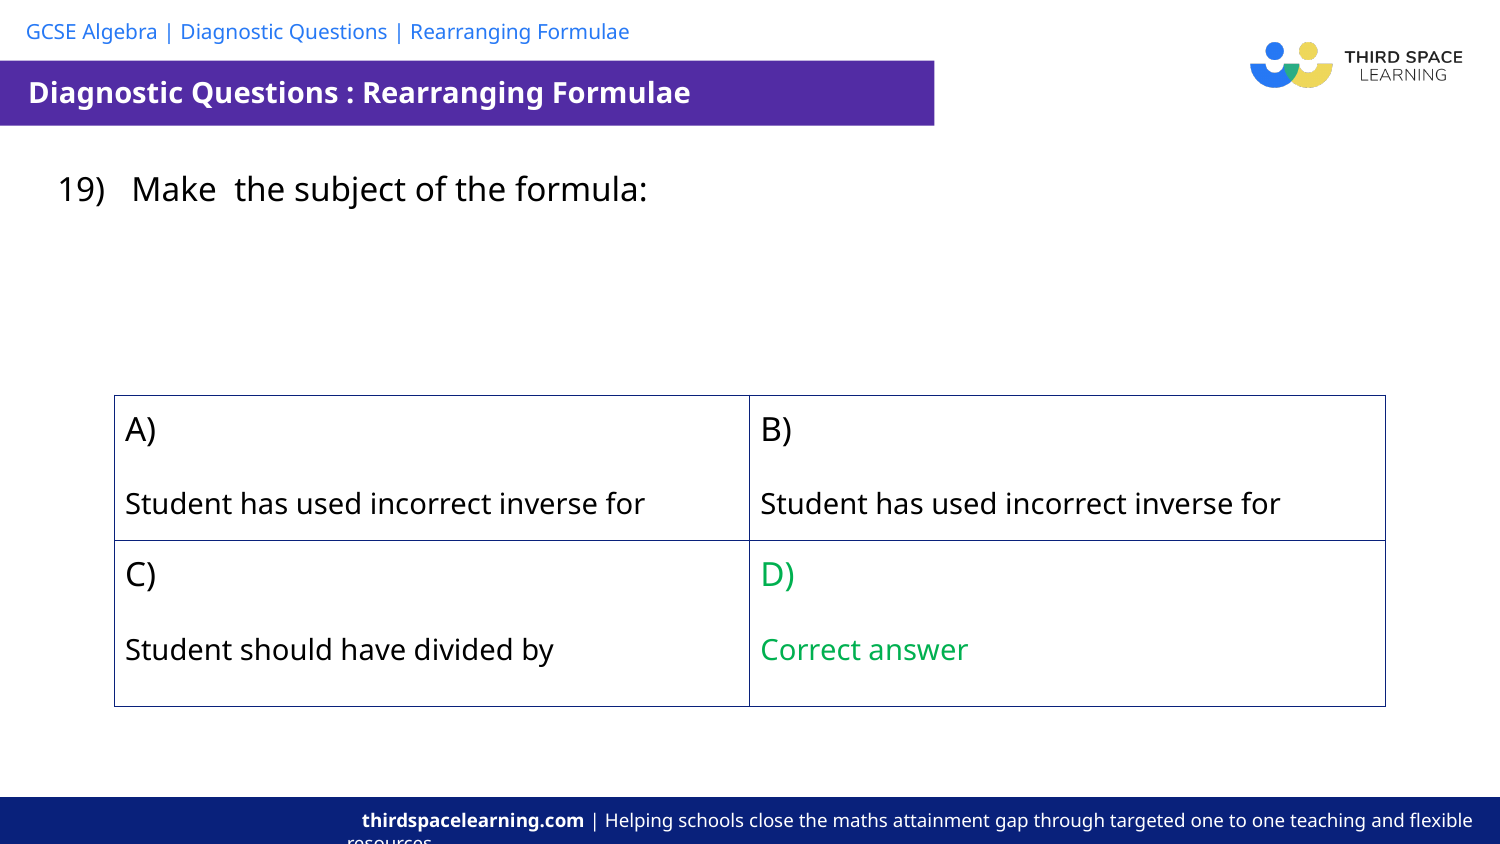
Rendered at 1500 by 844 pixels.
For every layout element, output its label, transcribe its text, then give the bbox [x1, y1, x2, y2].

picture [1250, 33, 1465, 99]
text_box Diagnostic Questions : Rearranging Formulae [13, 59, 792, 125]
